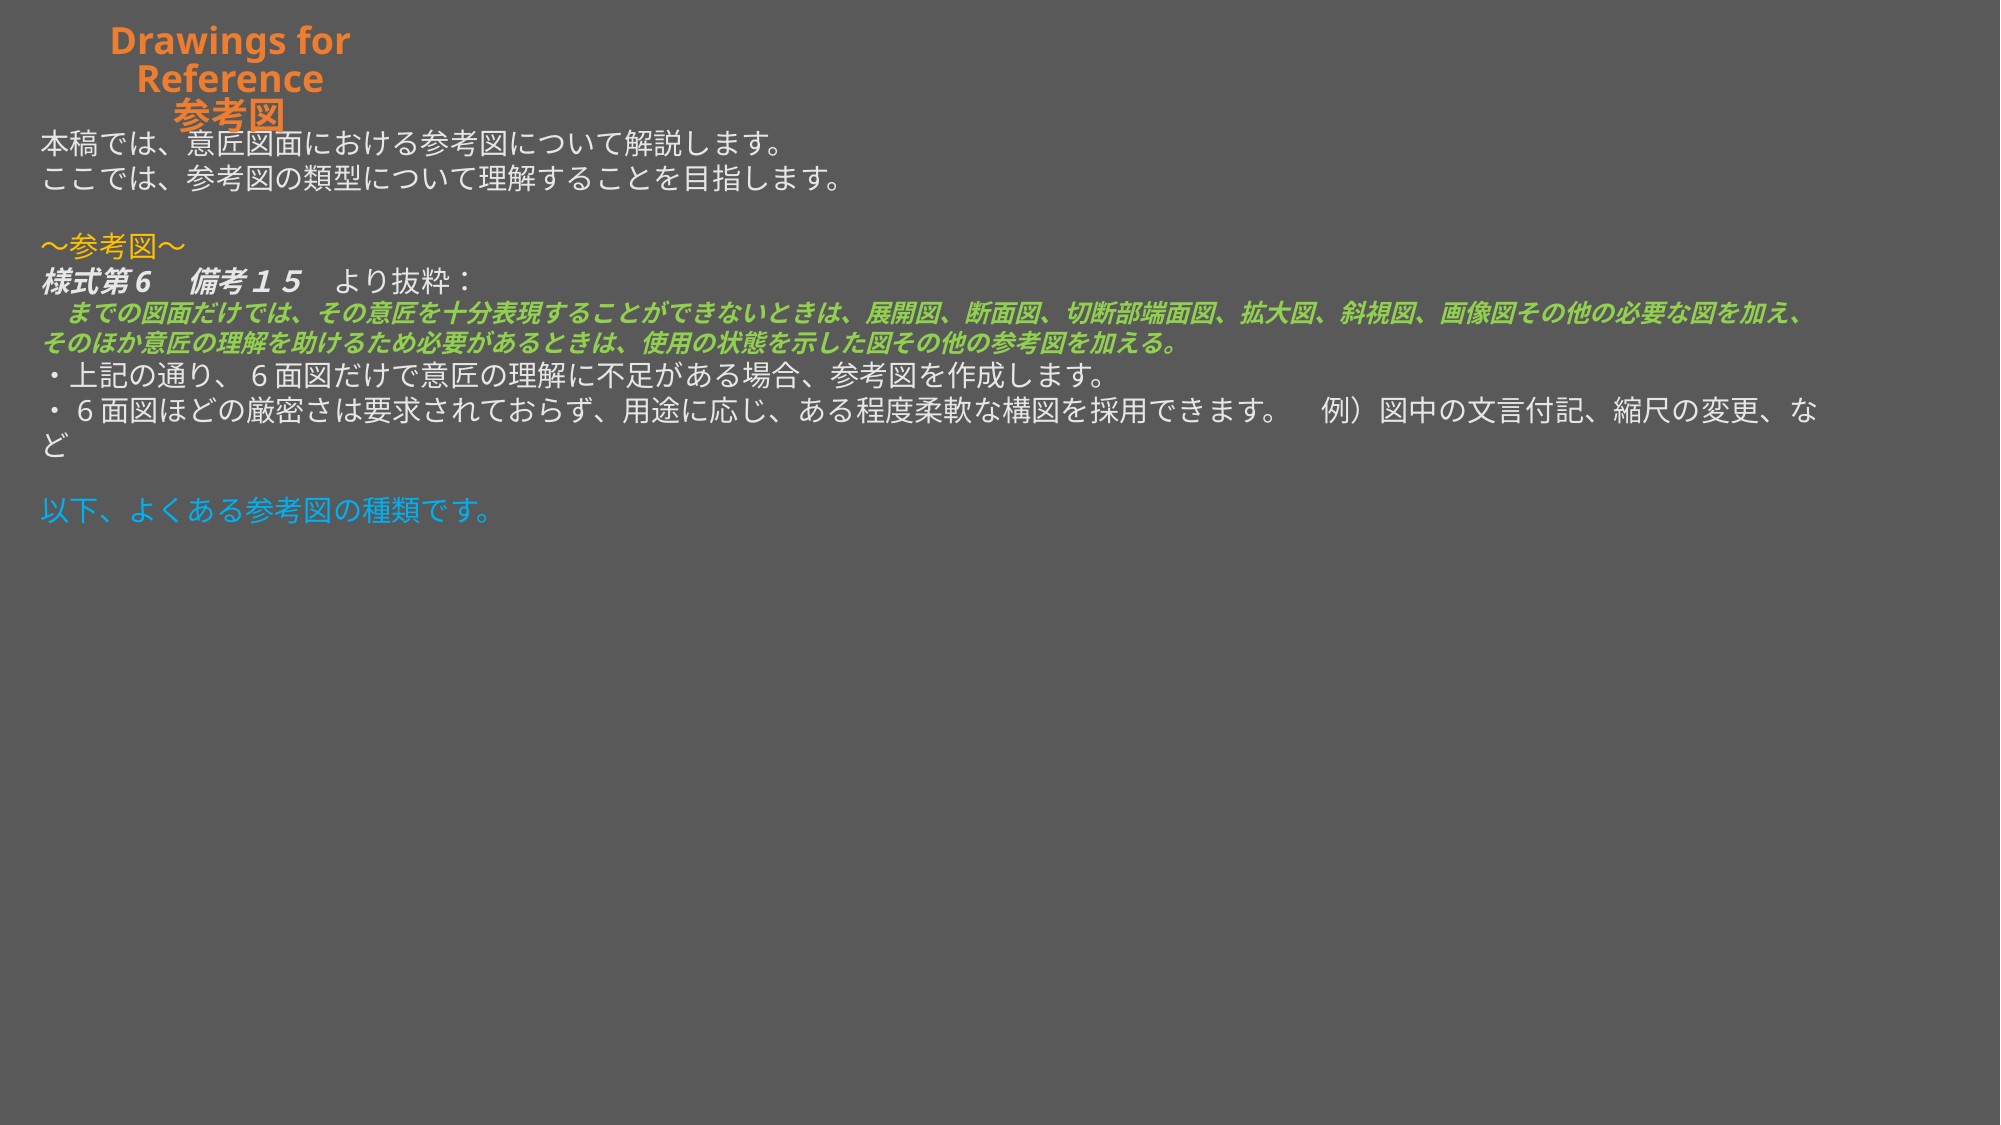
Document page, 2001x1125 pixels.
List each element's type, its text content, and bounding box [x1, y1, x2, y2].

text_box Drawings for Reference 参考図 [25, 17, 435, 145]
text_box 本稿では、意匠図面における参考図について解説します。 ここでは、参考図の類型について理解することを目指します。 [25, 118, 1381, 203]
text_box ～参考図～ 様式第6 備考１５ より抜粋： までの図面だけでは、その意匠を十分表現することができないときは、展開図、断面図、切断部端面図、拡大図、斜視図、画像図その他の必要な図を加え、 そのほか意匠の理解を助けるため必要があるときは、使用の状態を示した図その他の参考図を加える。 ・上記の通り、6面図だけで意匠の理解に不足がある場合、参考図を作成します。 ・6面図ほどの厳密さは要求されておらず、用途に応じ、ある程度柔軟な構図を採用できます。 例）図中の文言付記、縮尺の変更、など 以下、よくある参考図の種類です。 [25, 220, 1855, 535]
